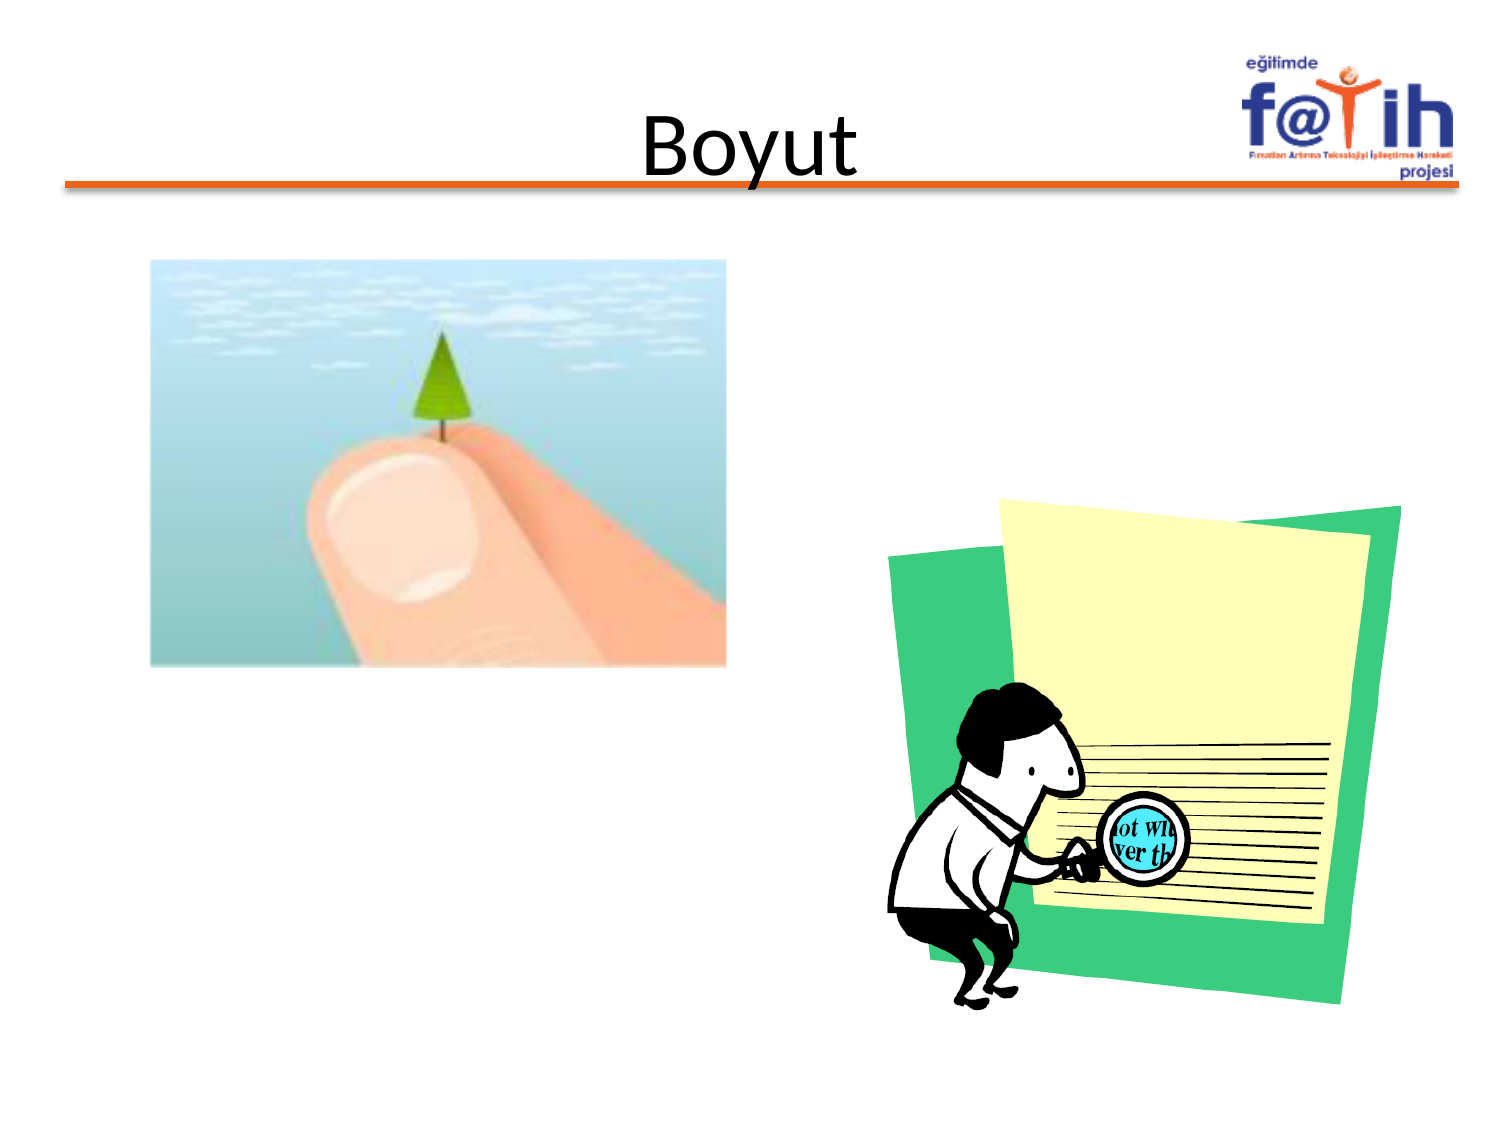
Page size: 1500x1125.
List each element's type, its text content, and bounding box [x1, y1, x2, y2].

picture [796, 479, 1419, 1032]
picture [1425, 54, 1453, 182]
title Boyut [75, 45, 1425, 233]
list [147, 255, 739, 679]
